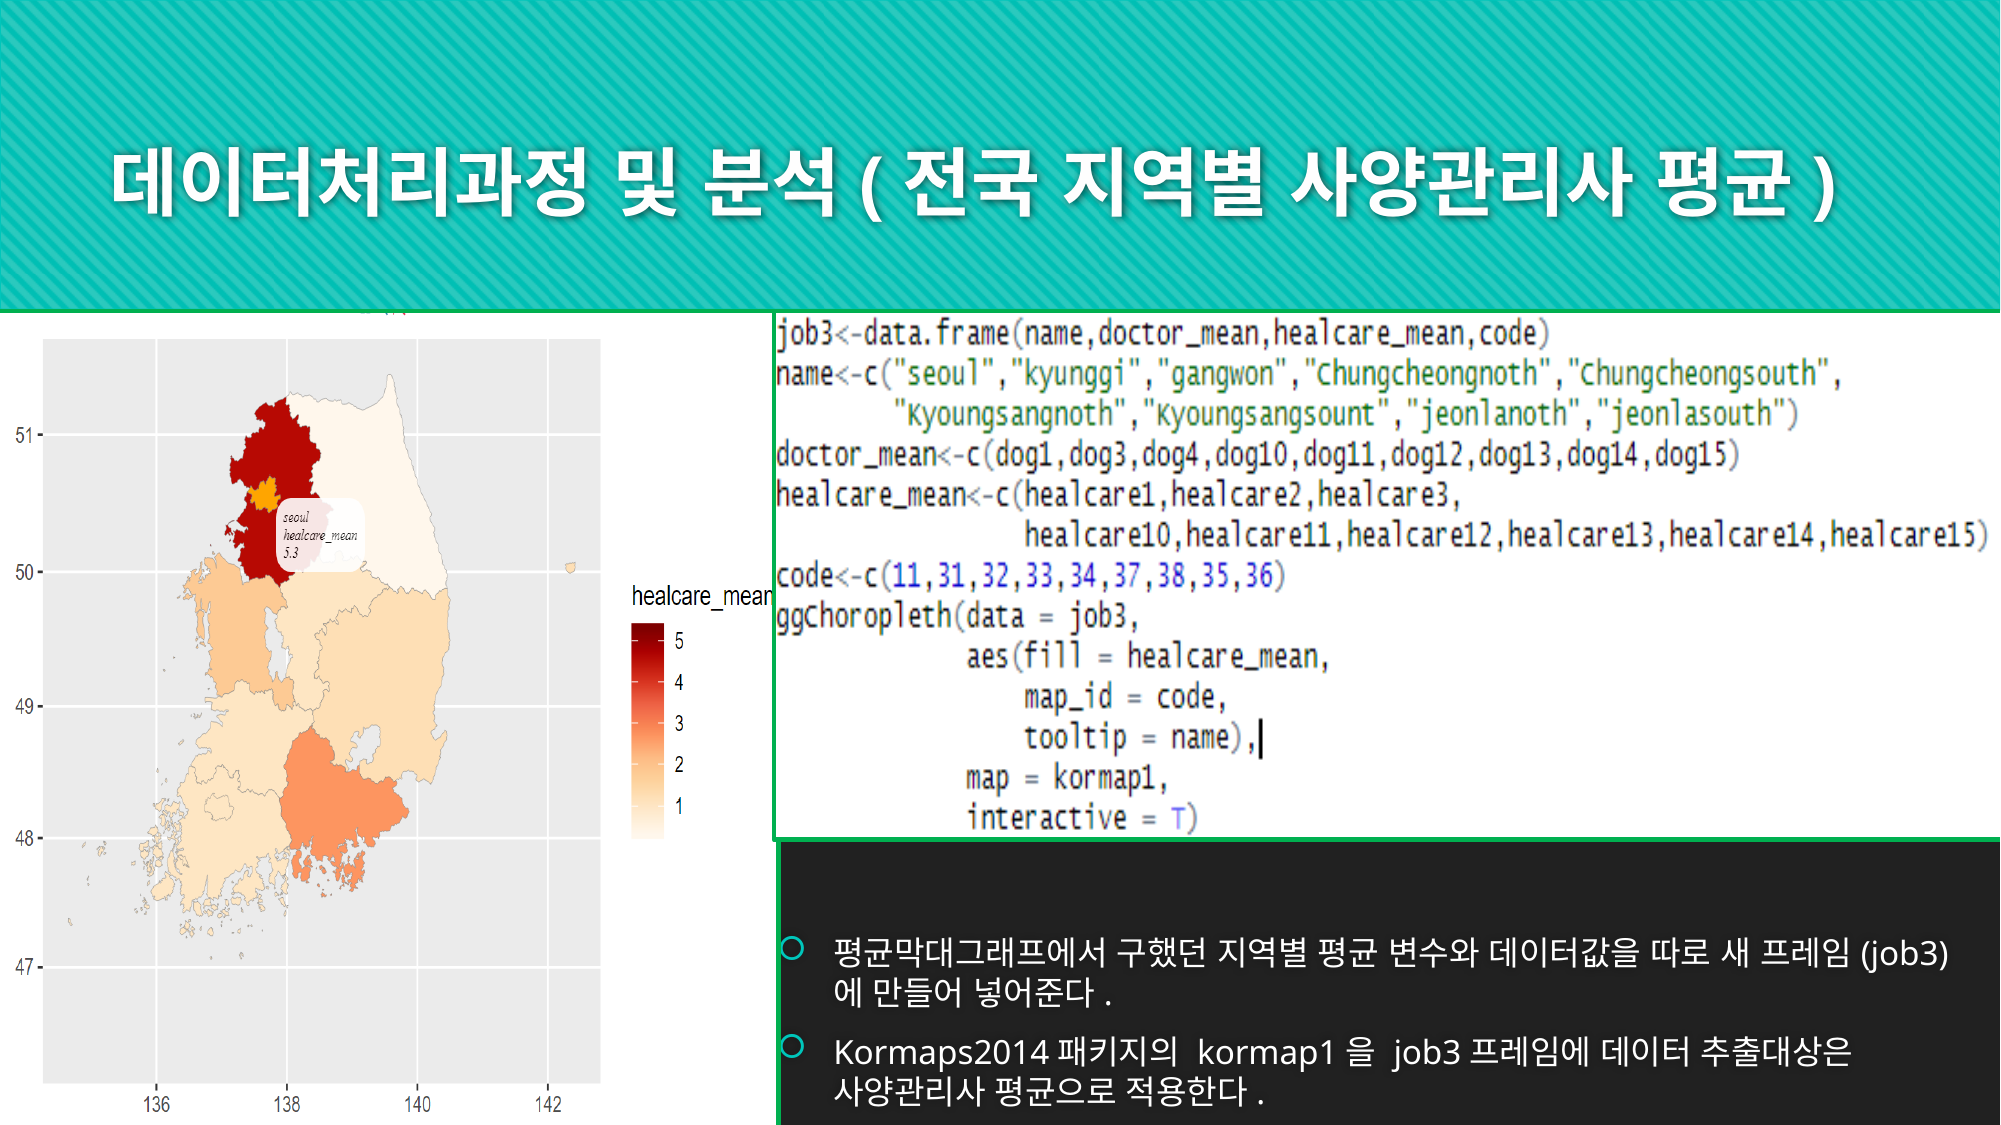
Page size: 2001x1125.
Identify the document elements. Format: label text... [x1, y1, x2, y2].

title 데이터처리과정 및 분석(전국 지역별 사양관리사 평균) [94, 73, 1924, 233]
picture [0, 313, 2000, 1125]
text_box 평균막대그래프에서 구했던 지역별 평균 변수와 데이터값을 따로 새 프레임(job3)에 만들어 넣어준다. Kormaps2014패키지의 kormap1을 job3프레임에 데이터 추출대상은 사양관리사 평균으로 적용한다. [781, 918, 2000, 1125]
